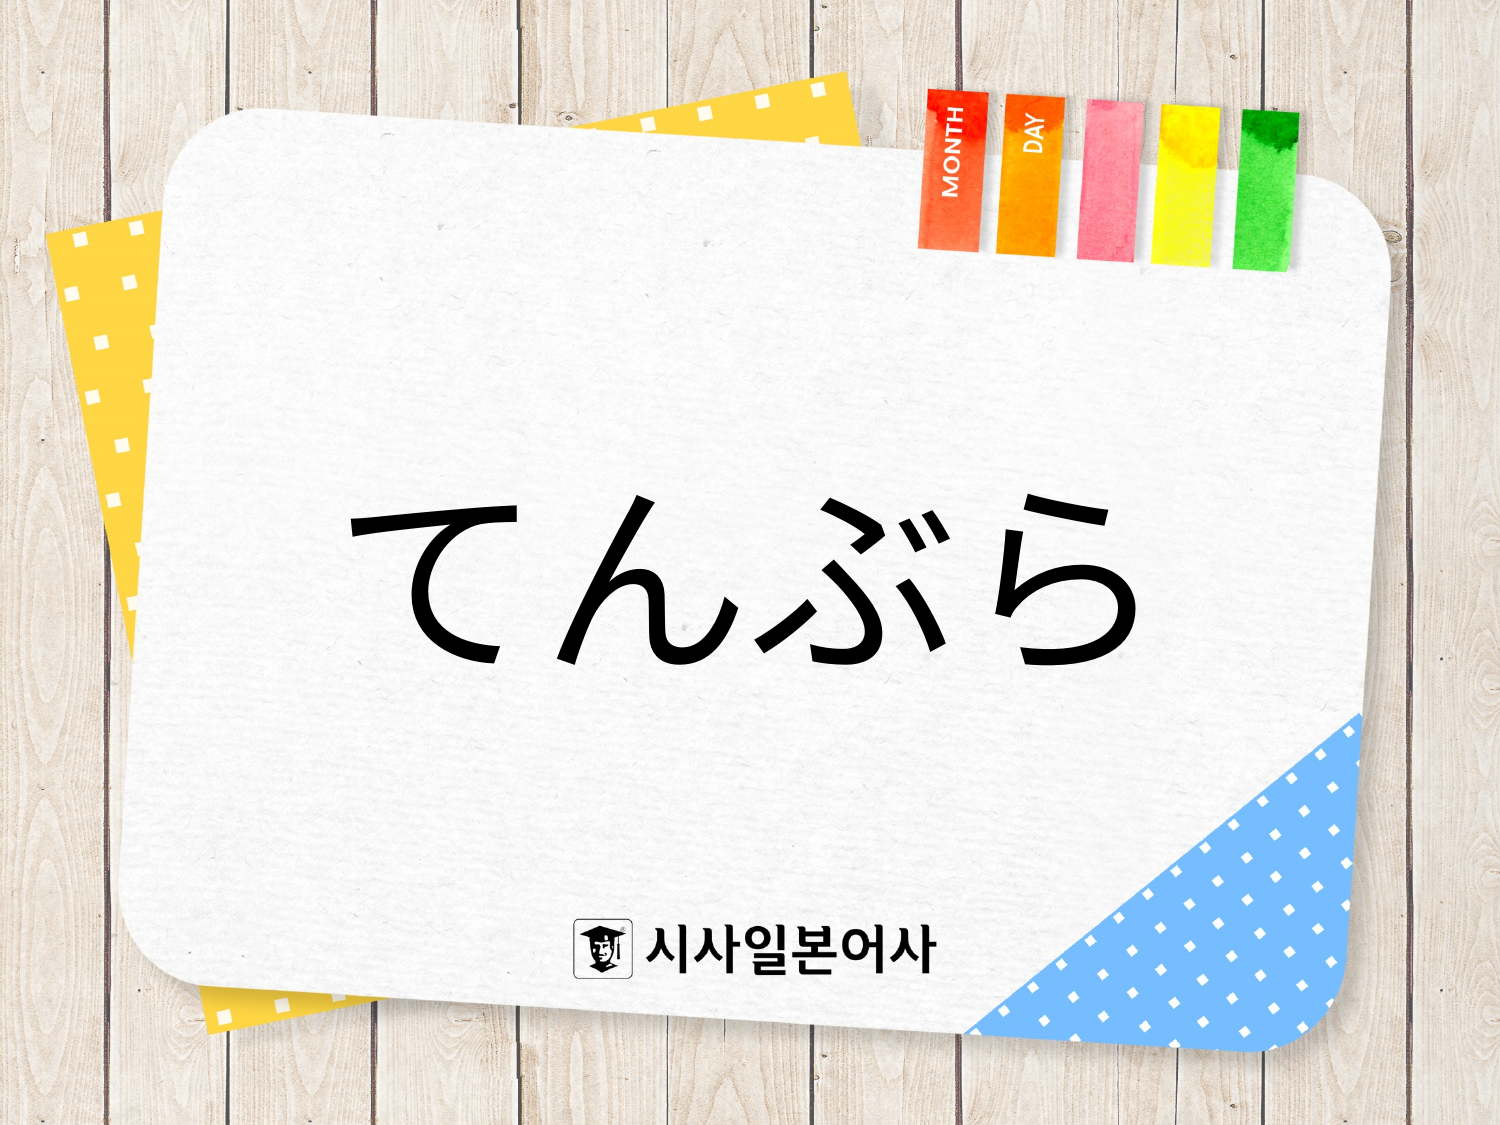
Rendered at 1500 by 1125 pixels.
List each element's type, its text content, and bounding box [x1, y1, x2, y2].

title てんぶら [75, 338, 1425, 811]
picture [0, 0, 1500, 1125]
